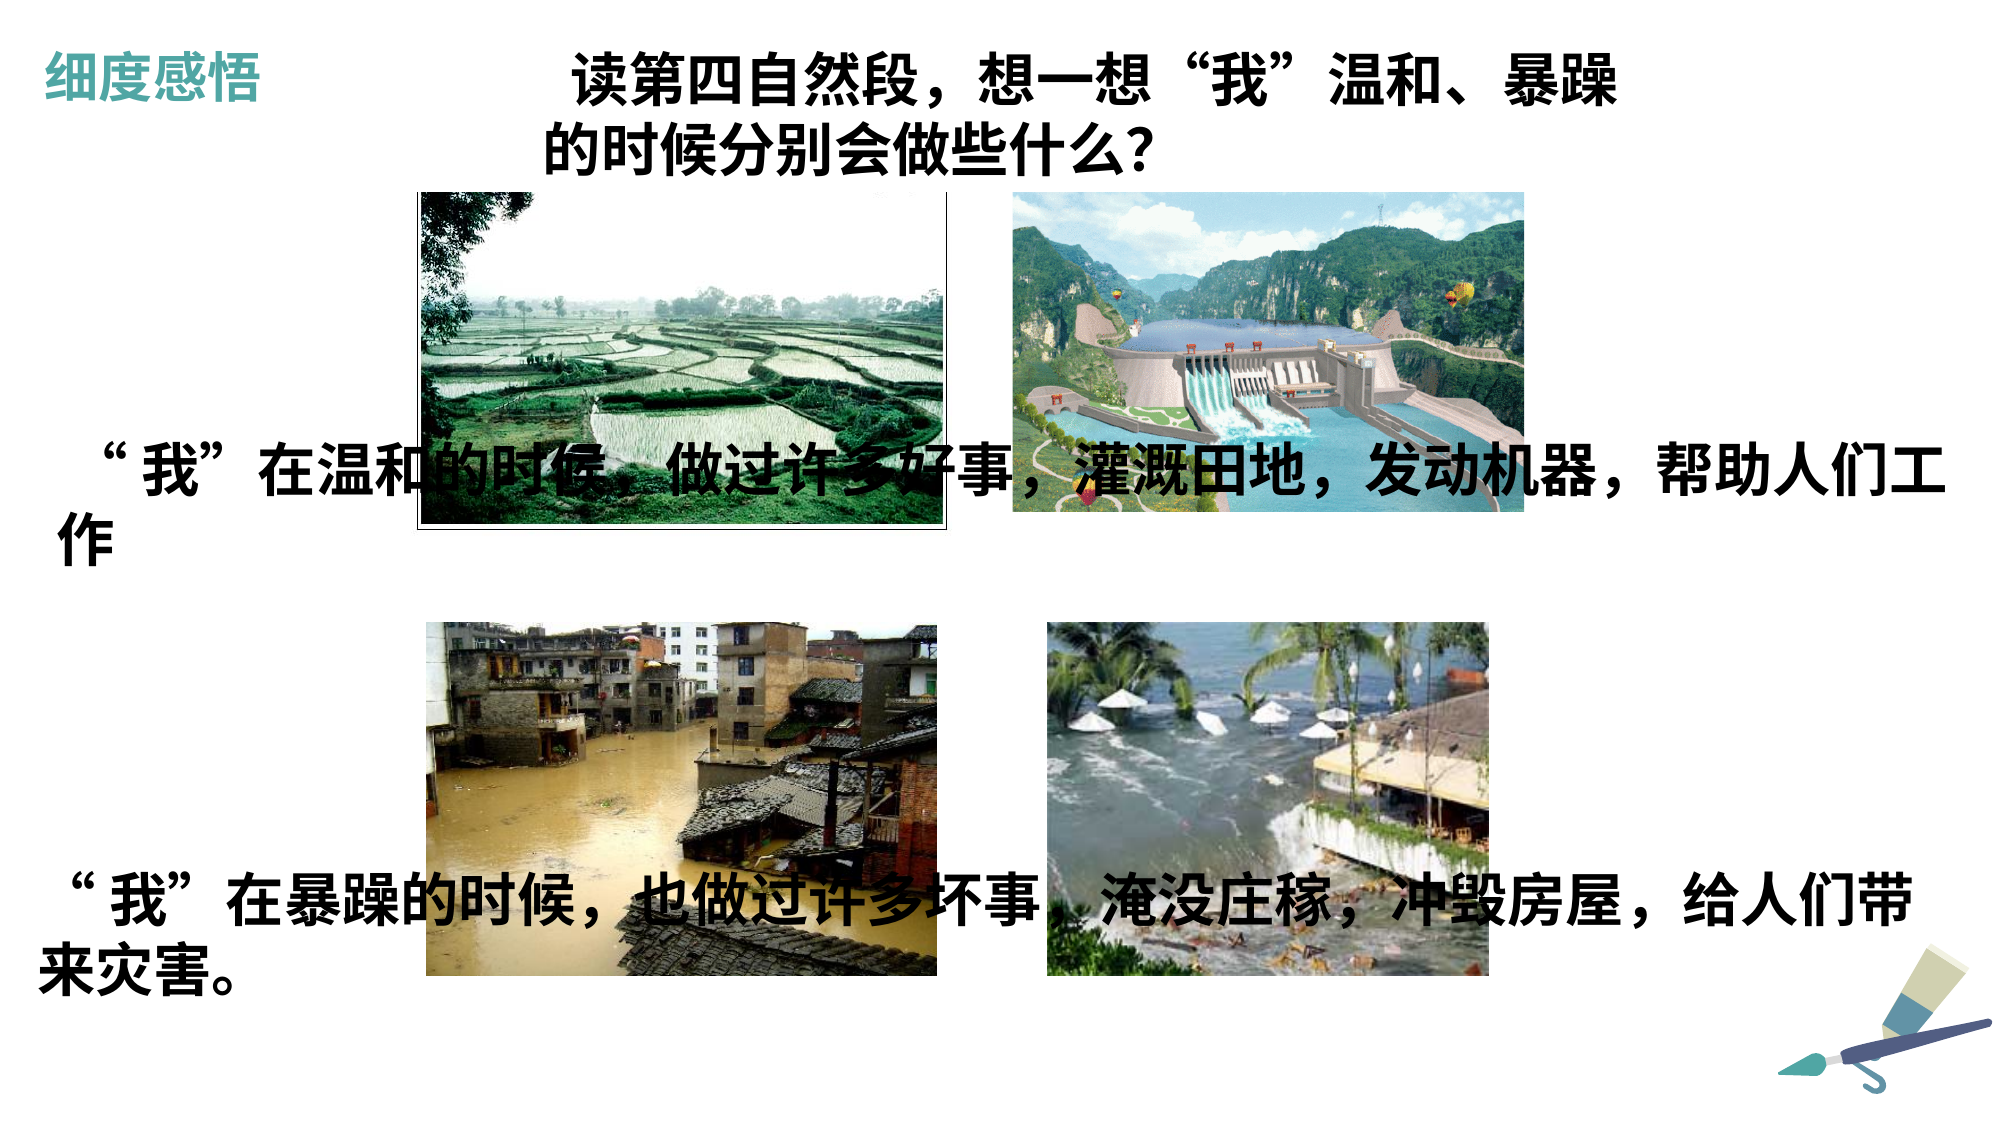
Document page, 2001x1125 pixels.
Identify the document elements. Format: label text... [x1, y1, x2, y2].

picture [426, 622, 937, 976]
text_box “我”在暴躁的时候，也做过许多坏事，淹没庄稼，冲毁房屋，给人们带来灾害。 [22, 855, 1974, 1011]
text_box 读第四自然段，想一想“我”温和、暴躁的时候分别会做些什么？ [528, 36, 1686, 191]
text_box “我”在温和的时候，做过许多好事，灌溉田地，发动机器，帮助人们工作 [41, 425, 2000, 581]
text_box 细度感悟 [29, 36, 345, 116]
picture [410, 192, 953, 537]
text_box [1811, 945, 1974, 1125]
picture [1047, 622, 1489, 976]
picture [1012, 192, 1525, 512]
